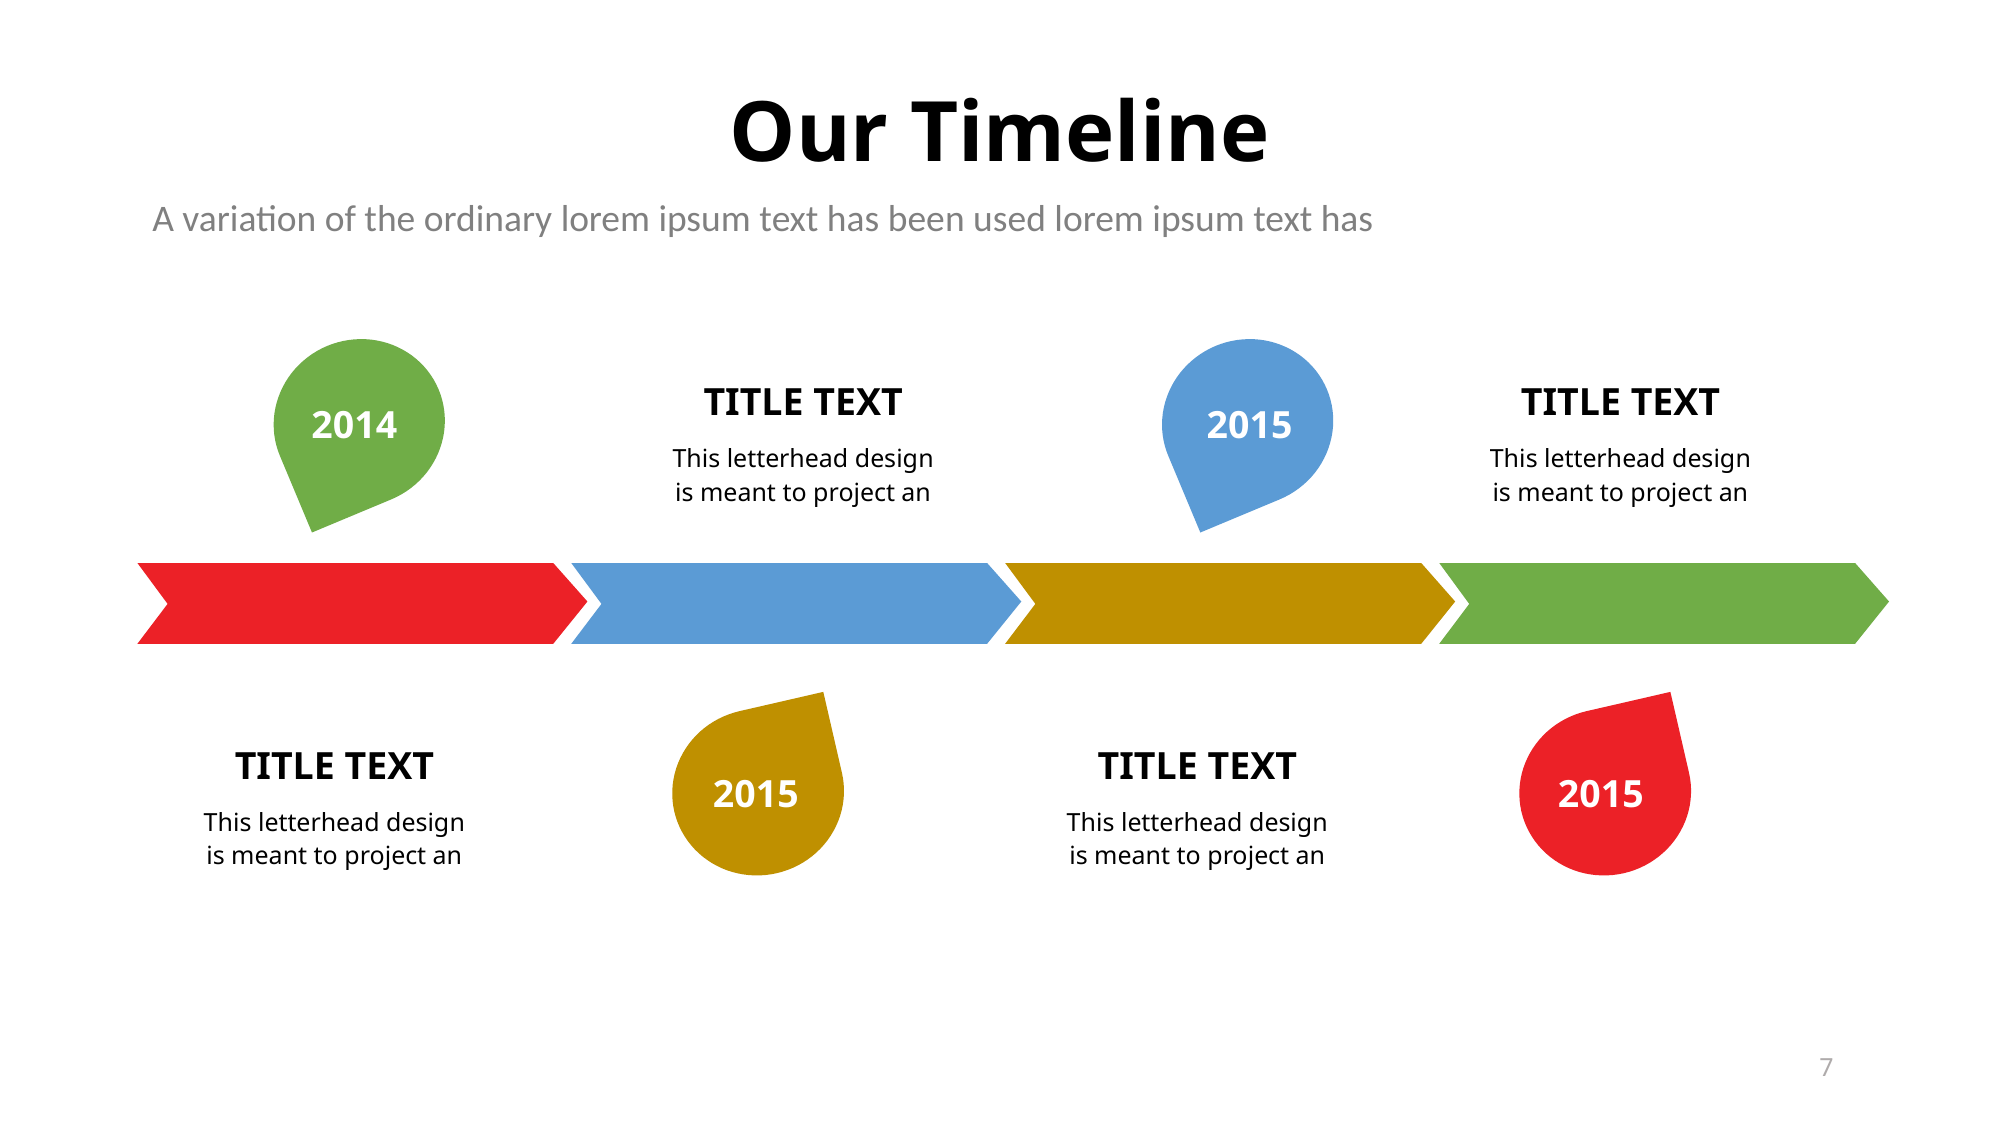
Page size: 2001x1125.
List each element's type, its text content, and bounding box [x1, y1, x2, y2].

text_box This letterhead design is meant to project an [664, 438, 943, 508]
text_box [1330, 394, 1335, 447]
text_box [1439, 563, 1890, 644]
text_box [1481, 370, 1760, 508]
text_box TITLE TEXT [680, 370, 927, 431]
text_box [1518, 690, 1693, 877]
text_box [671, 690, 845, 877]
subtitle A variation of the ordinary lorem ipsum text has been used lorem ipsum text has [137, 186, 1863, 227]
text_box [272, 338, 446, 534]
text_box [1161, 338, 1330, 534]
text_box [571, 563, 1022, 644]
text_box 2015 [1543, 762, 1681, 823]
text_box This letterhead design is meant to project an [195, 802, 474, 872]
slide_number 7 [1790, 1042, 1863, 1094]
text_box 2015 [698, 762, 836, 823]
text_box TITLE TEXT [211, 734, 458, 795]
text_box 2015 [1191, 393, 1330, 454]
text_box [1005, 563, 1456, 644]
text_box [137, 563, 588, 644]
title Our Timeline [137, 78, 1863, 186]
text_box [1058, 734, 1337, 872]
text_box 2014 [296, 393, 435, 454]
